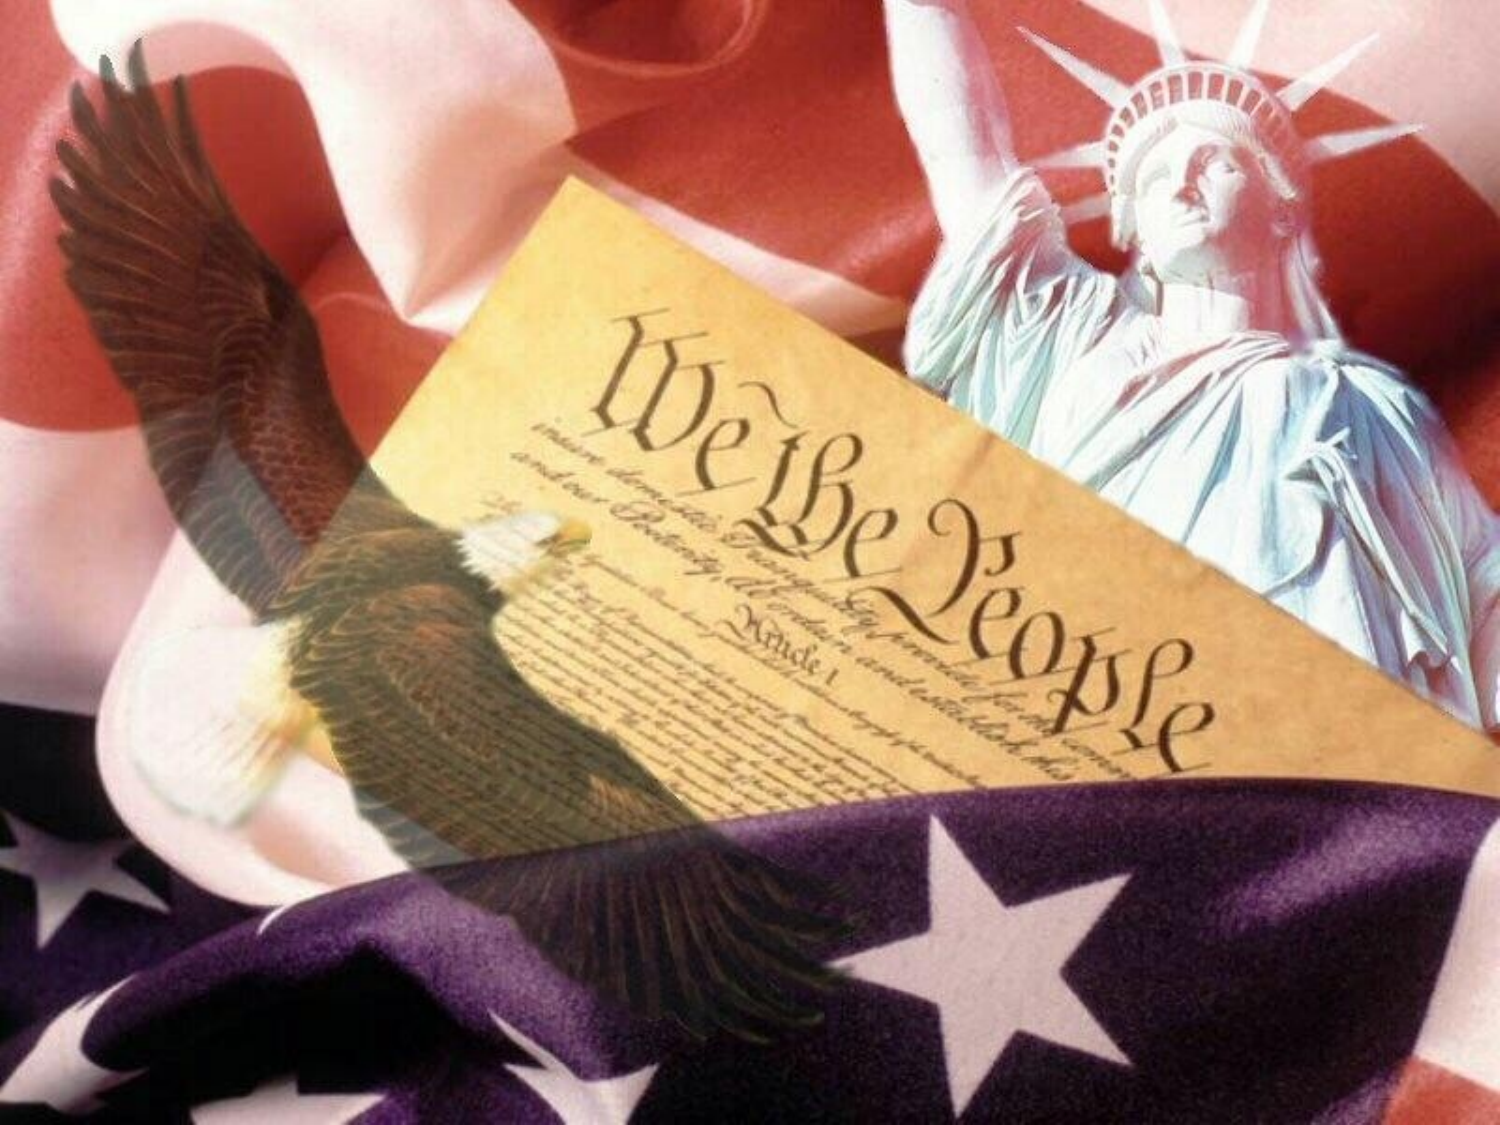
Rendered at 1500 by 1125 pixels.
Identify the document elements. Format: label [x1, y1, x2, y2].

list [0, 0, 1500, 1125]
